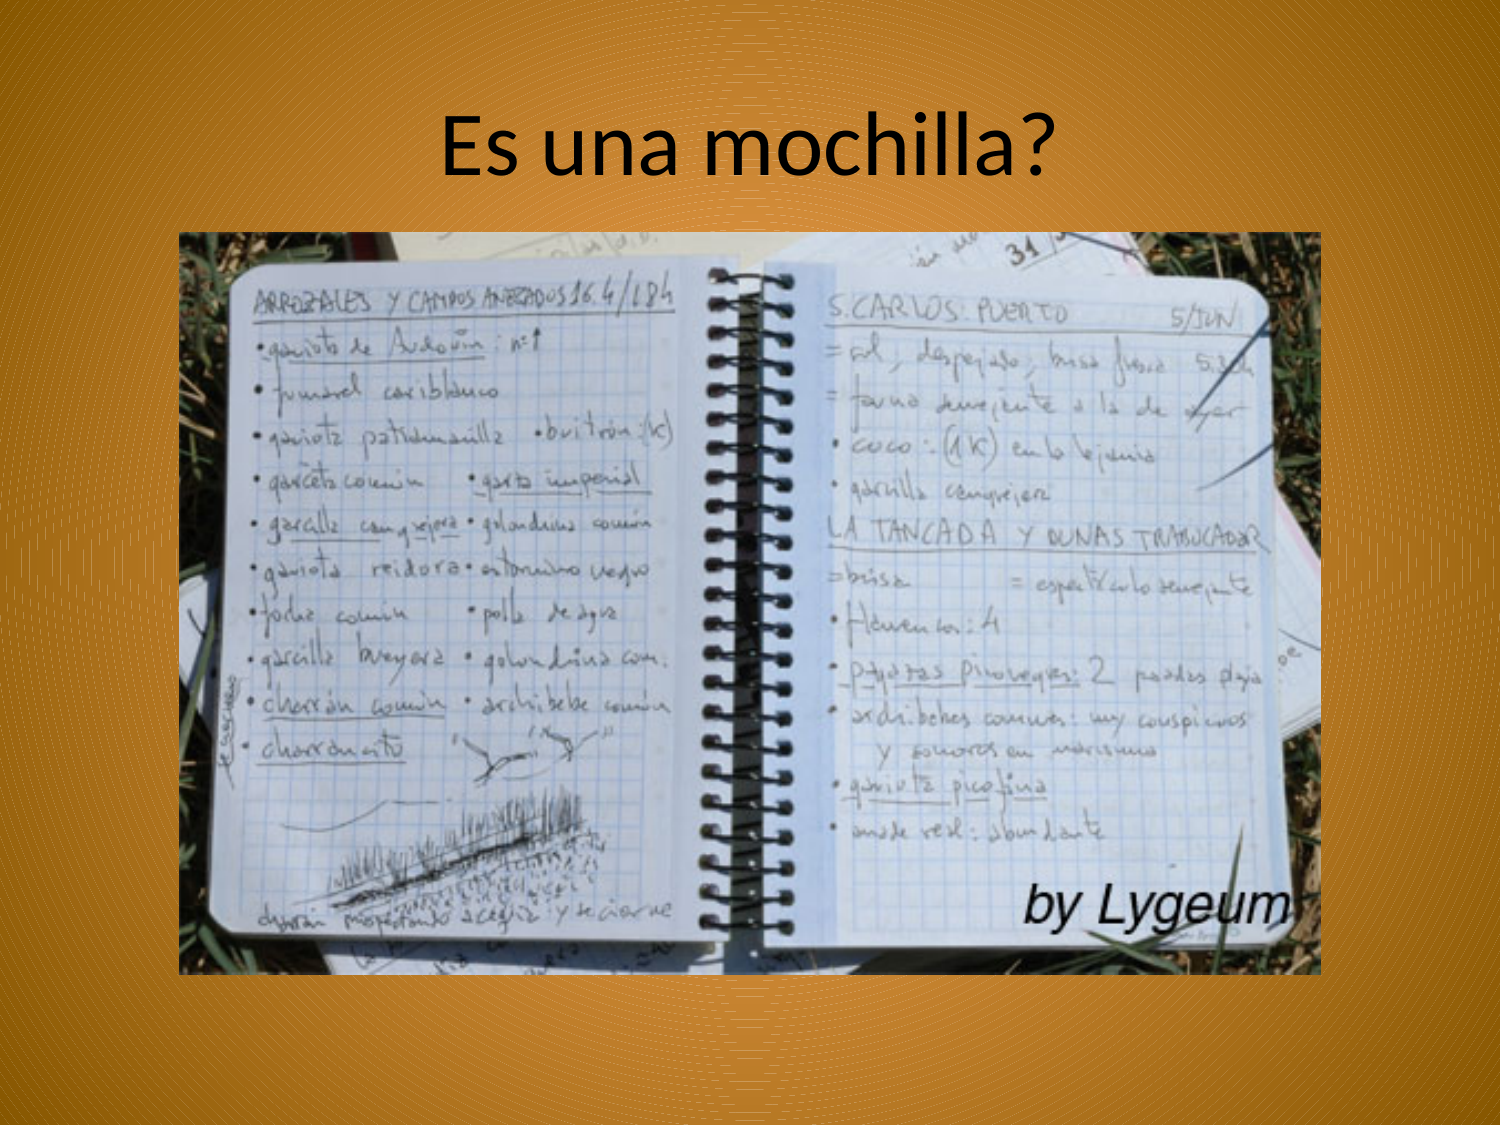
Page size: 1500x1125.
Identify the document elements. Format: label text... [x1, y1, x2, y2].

picture [74, 232, 1426, 976]
title Es una mochilla? [75, 45, 1425, 231]
